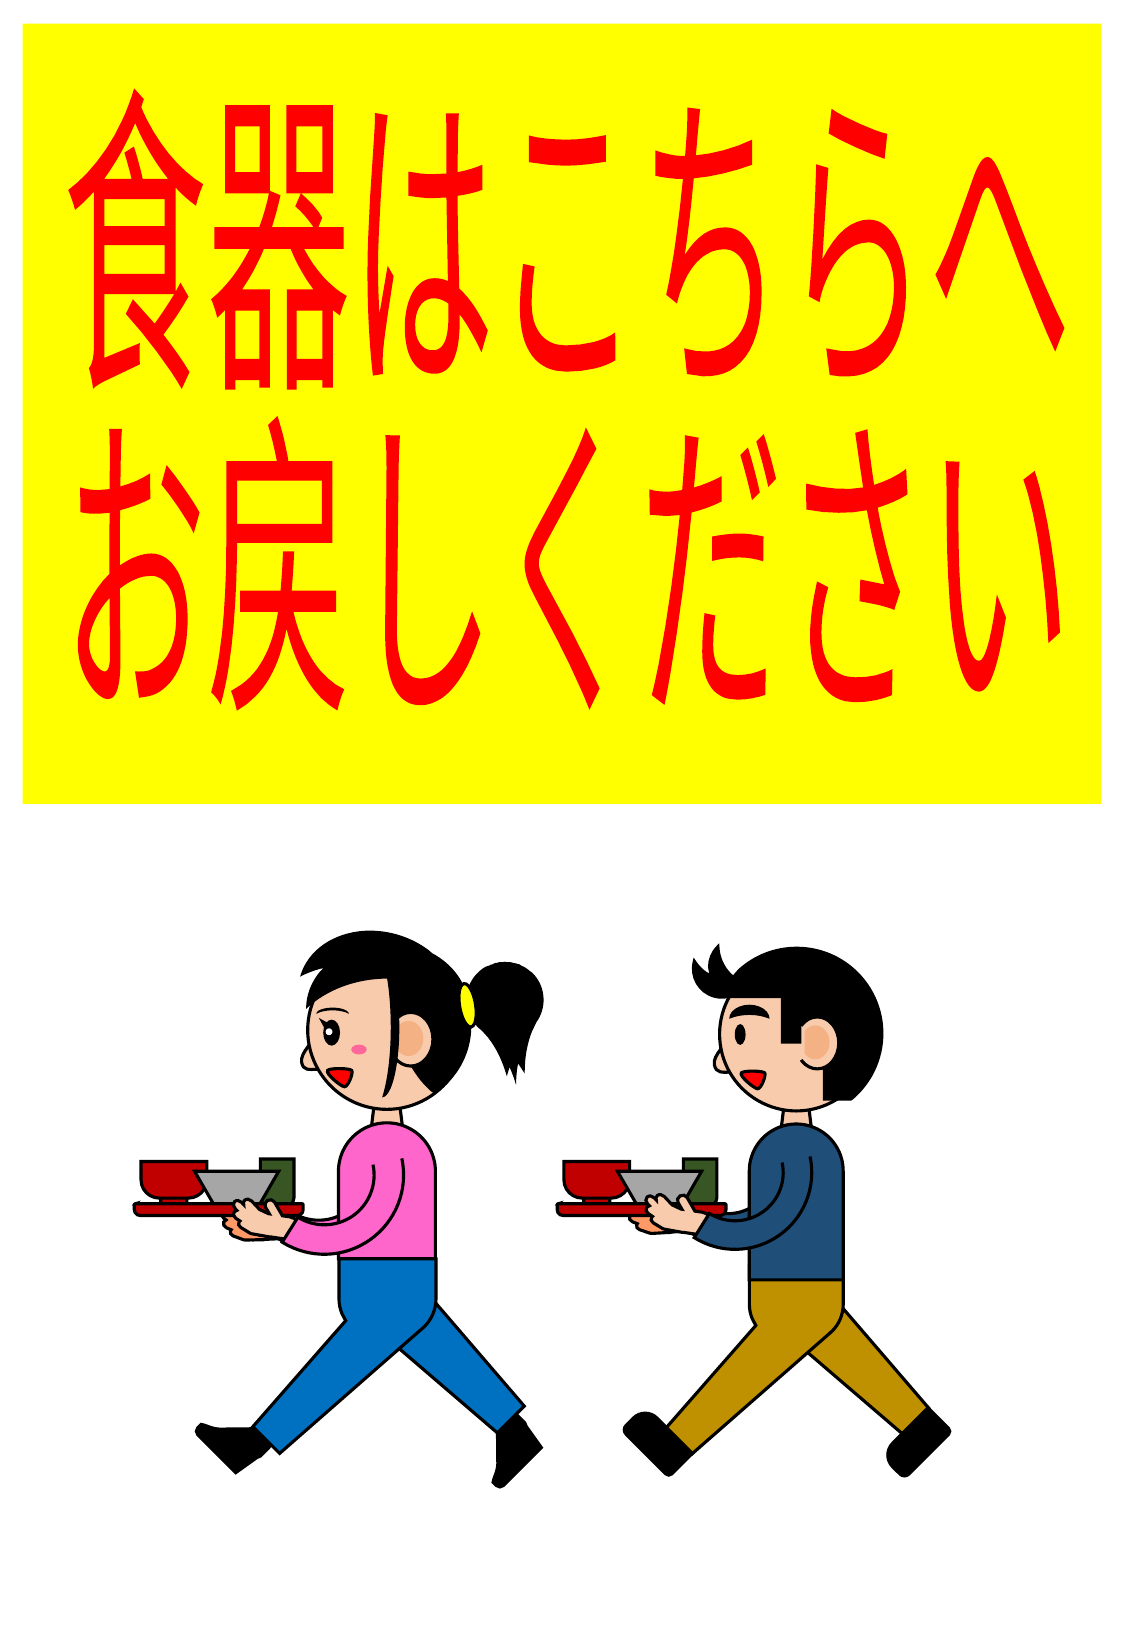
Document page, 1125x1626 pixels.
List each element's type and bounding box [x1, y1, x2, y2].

text_box [134, 930, 950, 1476]
text_box [20, 21, 1103, 806]
